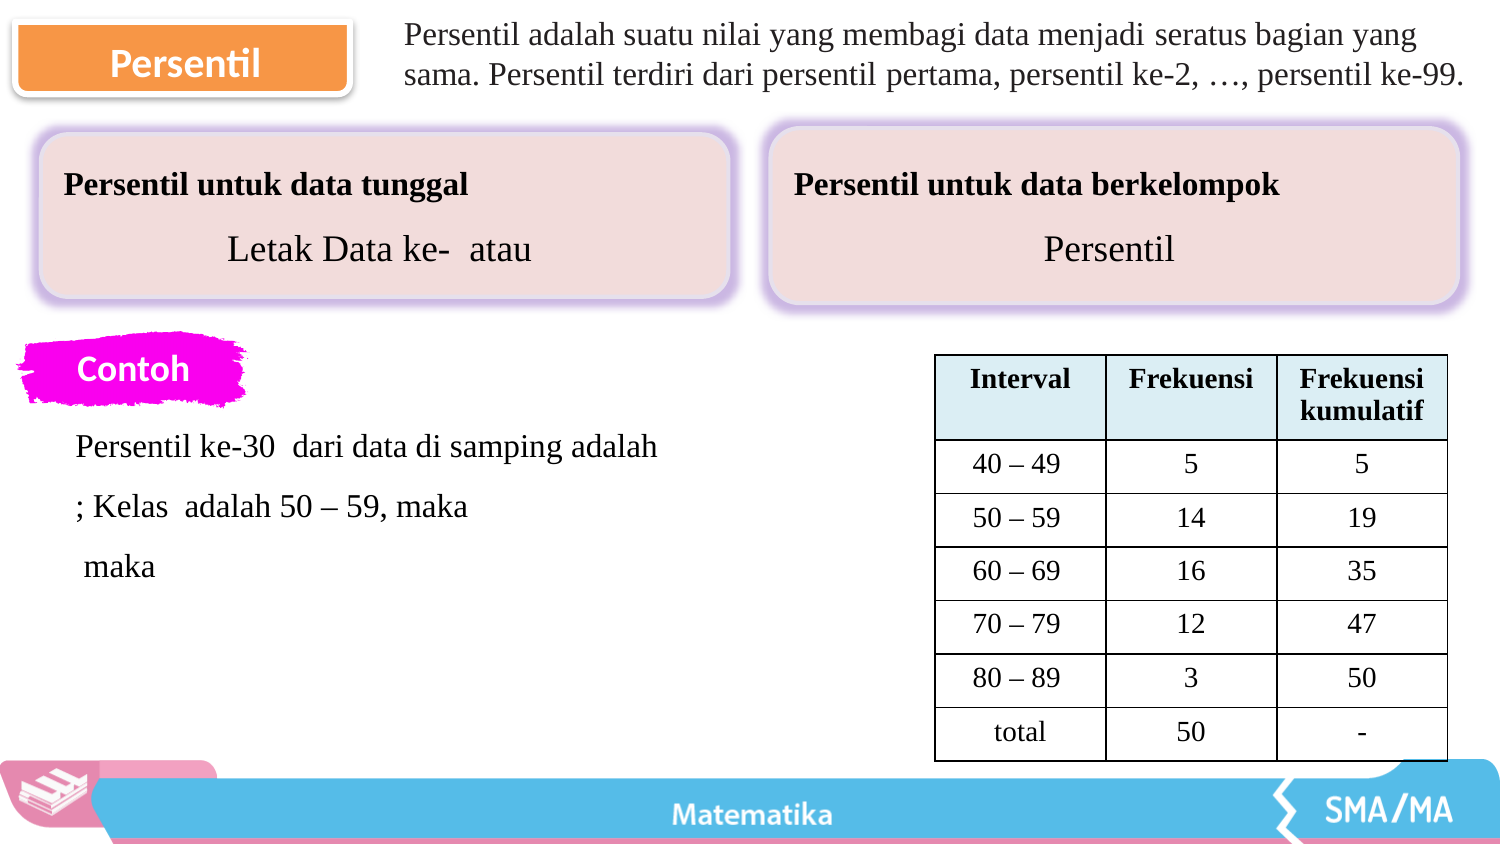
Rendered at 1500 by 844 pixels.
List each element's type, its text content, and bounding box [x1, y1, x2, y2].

table_cell 12 [1107, 601, 1276, 653]
table_cell 5 [1107, 441, 1276, 493]
table_cell 47 [1278, 601, 1447, 653]
table_header Interval [936, 356, 1105, 439]
table_cell 50 [1278, 655, 1447, 707]
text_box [14, 330, 250, 411]
table_header Frekuensi [1107, 356, 1276, 439]
table_cell 60 – 69 [936, 548, 1105, 600]
table_cell 19 [1278, 494, 1447, 546]
table_cell 40 – 49 [936, 441, 1105, 493]
table_cell 5 [1278, 441, 1447, 493]
text_box Persentil adalah suatu nilai yang membagi data menjadi seratus bagian yang sama. Persentil terdiri dari persentil pertama, persentil ke-2, …, persentil ke-99. [389, 4, 1490, 100]
table_cell 16 [1107, 548, 1276, 600]
table_cell 14 [1107, 494, 1276, 546]
table_cell 80 – 89 [936, 655, 1105, 707]
table_header Frekuensi kumulatif [1278, 356, 1447, 439]
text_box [14, 21, 351, 95]
table_cell 35 [1278, 548, 1447, 600]
table_cell - [1278, 708, 1447, 760]
table_cell 50 [1107, 708, 1276, 760]
table_cell total [936, 708, 1105, 760]
picture [0, 759, 1500, 844]
table_cell 3 [1107, 655, 1276, 707]
table_cell 50 – 59 [936, 494, 1105, 546]
table_cell 70 – 79 [936, 601, 1105, 653]
